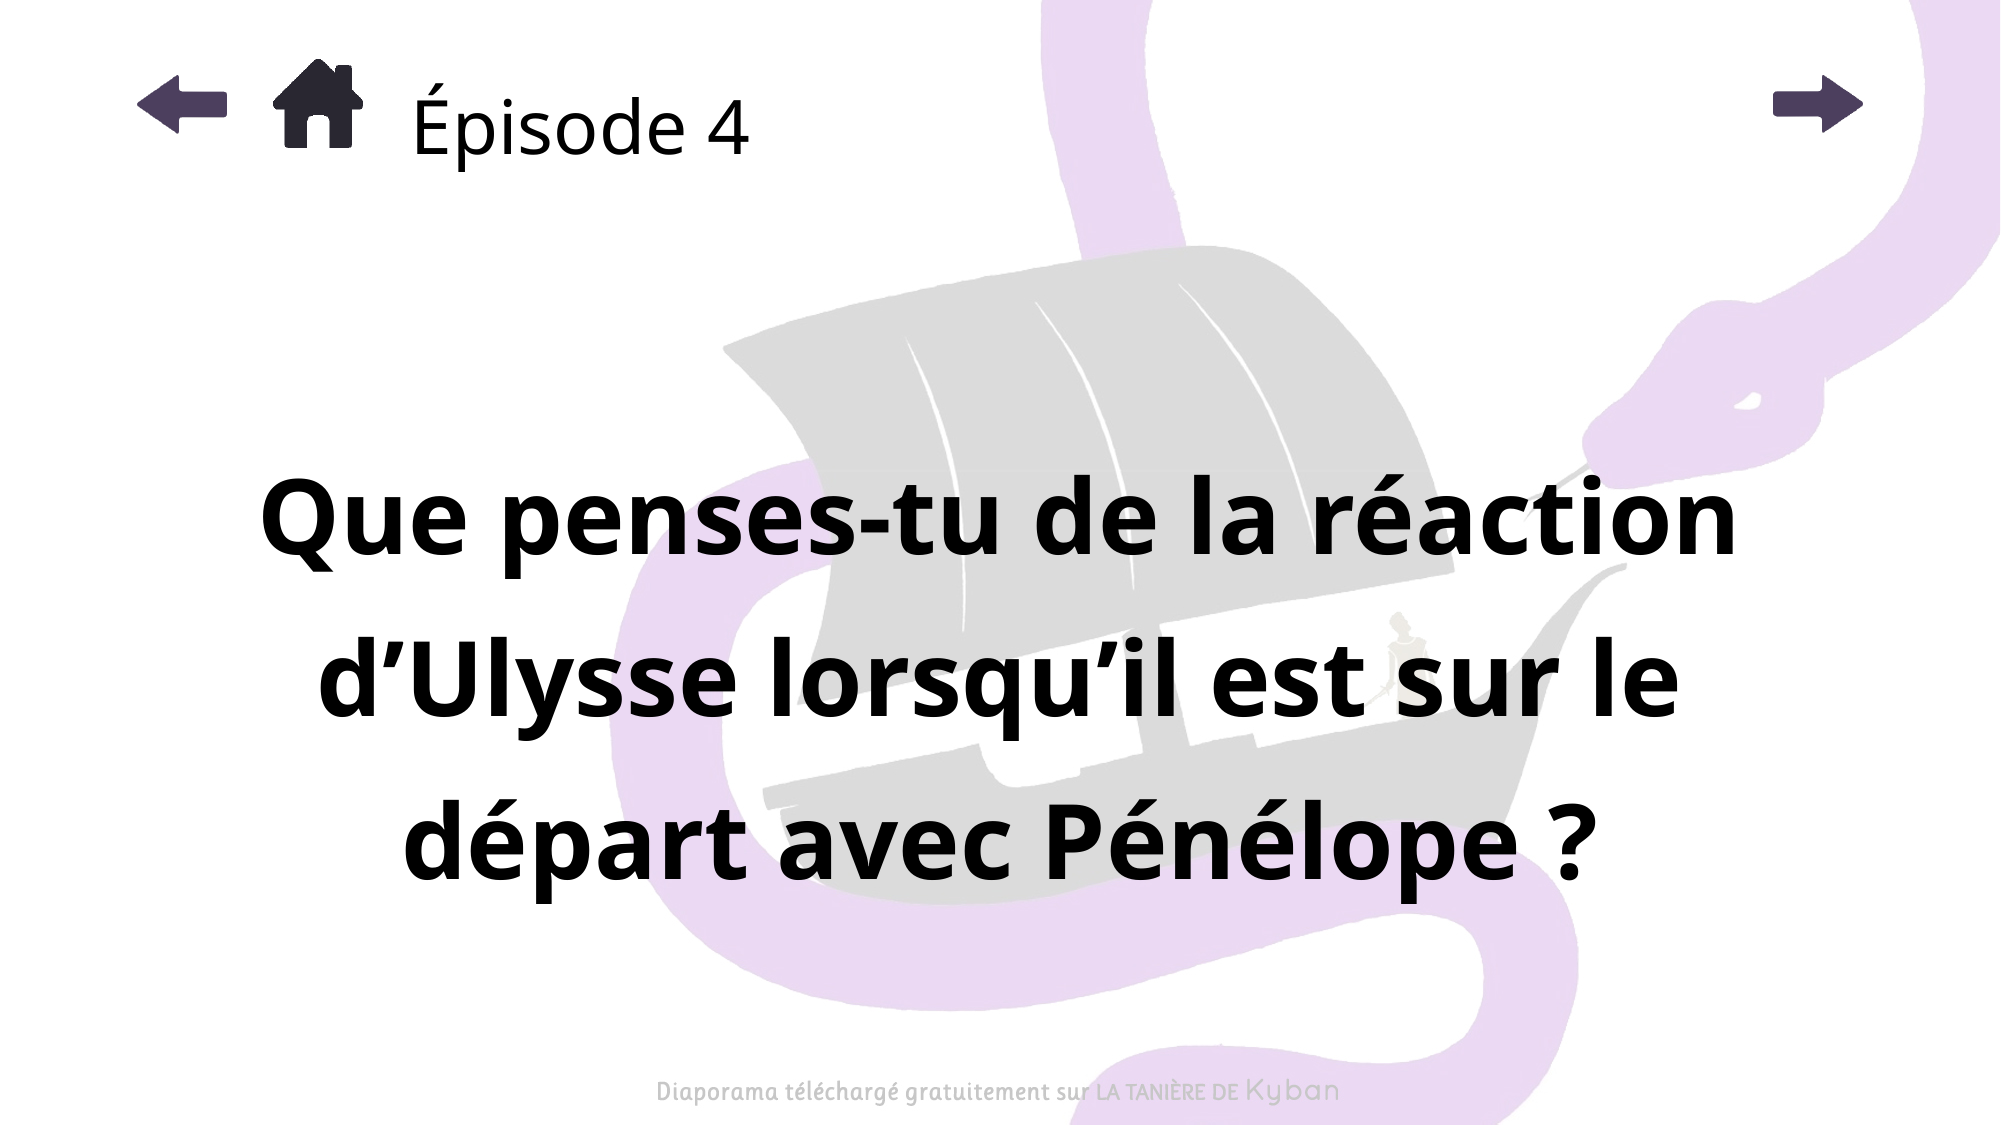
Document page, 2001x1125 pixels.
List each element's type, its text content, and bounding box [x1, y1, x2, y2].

picture [0, 0, 2001, 1125]
list Que penses-tu de la réaction d’Ulysse lorsqu’il est sur le départ avec Pénélope ? [137, 299, 1863, 1014]
title Épisode 4 [395, 59, 1863, 202]
